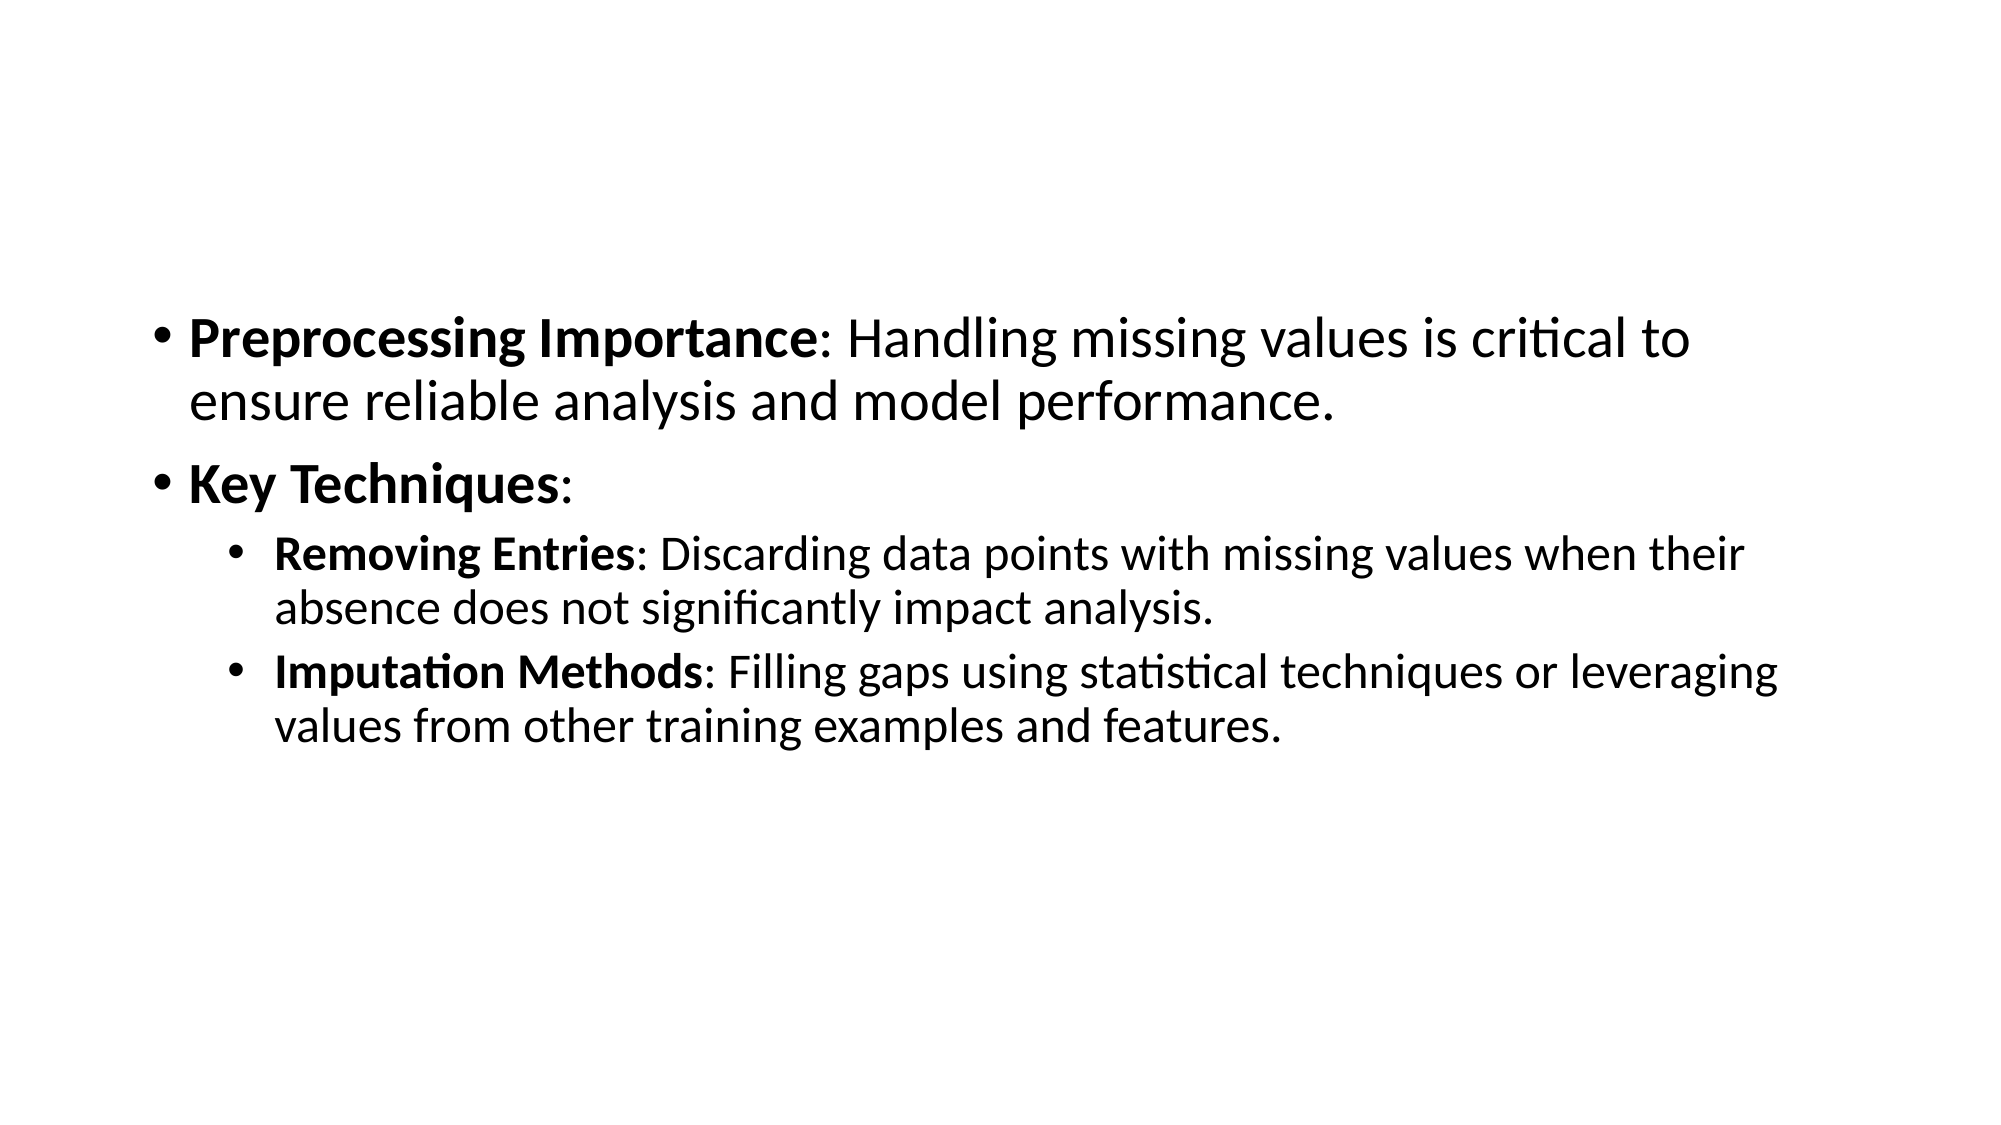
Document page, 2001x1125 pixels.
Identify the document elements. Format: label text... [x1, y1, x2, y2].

list Preprocessing Importance: Handling missing values is critical to ensure reliable analysis and model performance. Key Techniques: Removing Entries: Discarding data points with missing values when their absence does not significantly impact analysis. Imputation Methods: Filling gaps using statistical techniques or leveraging values from other training examples and features. [137, 299, 1863, 1014]
